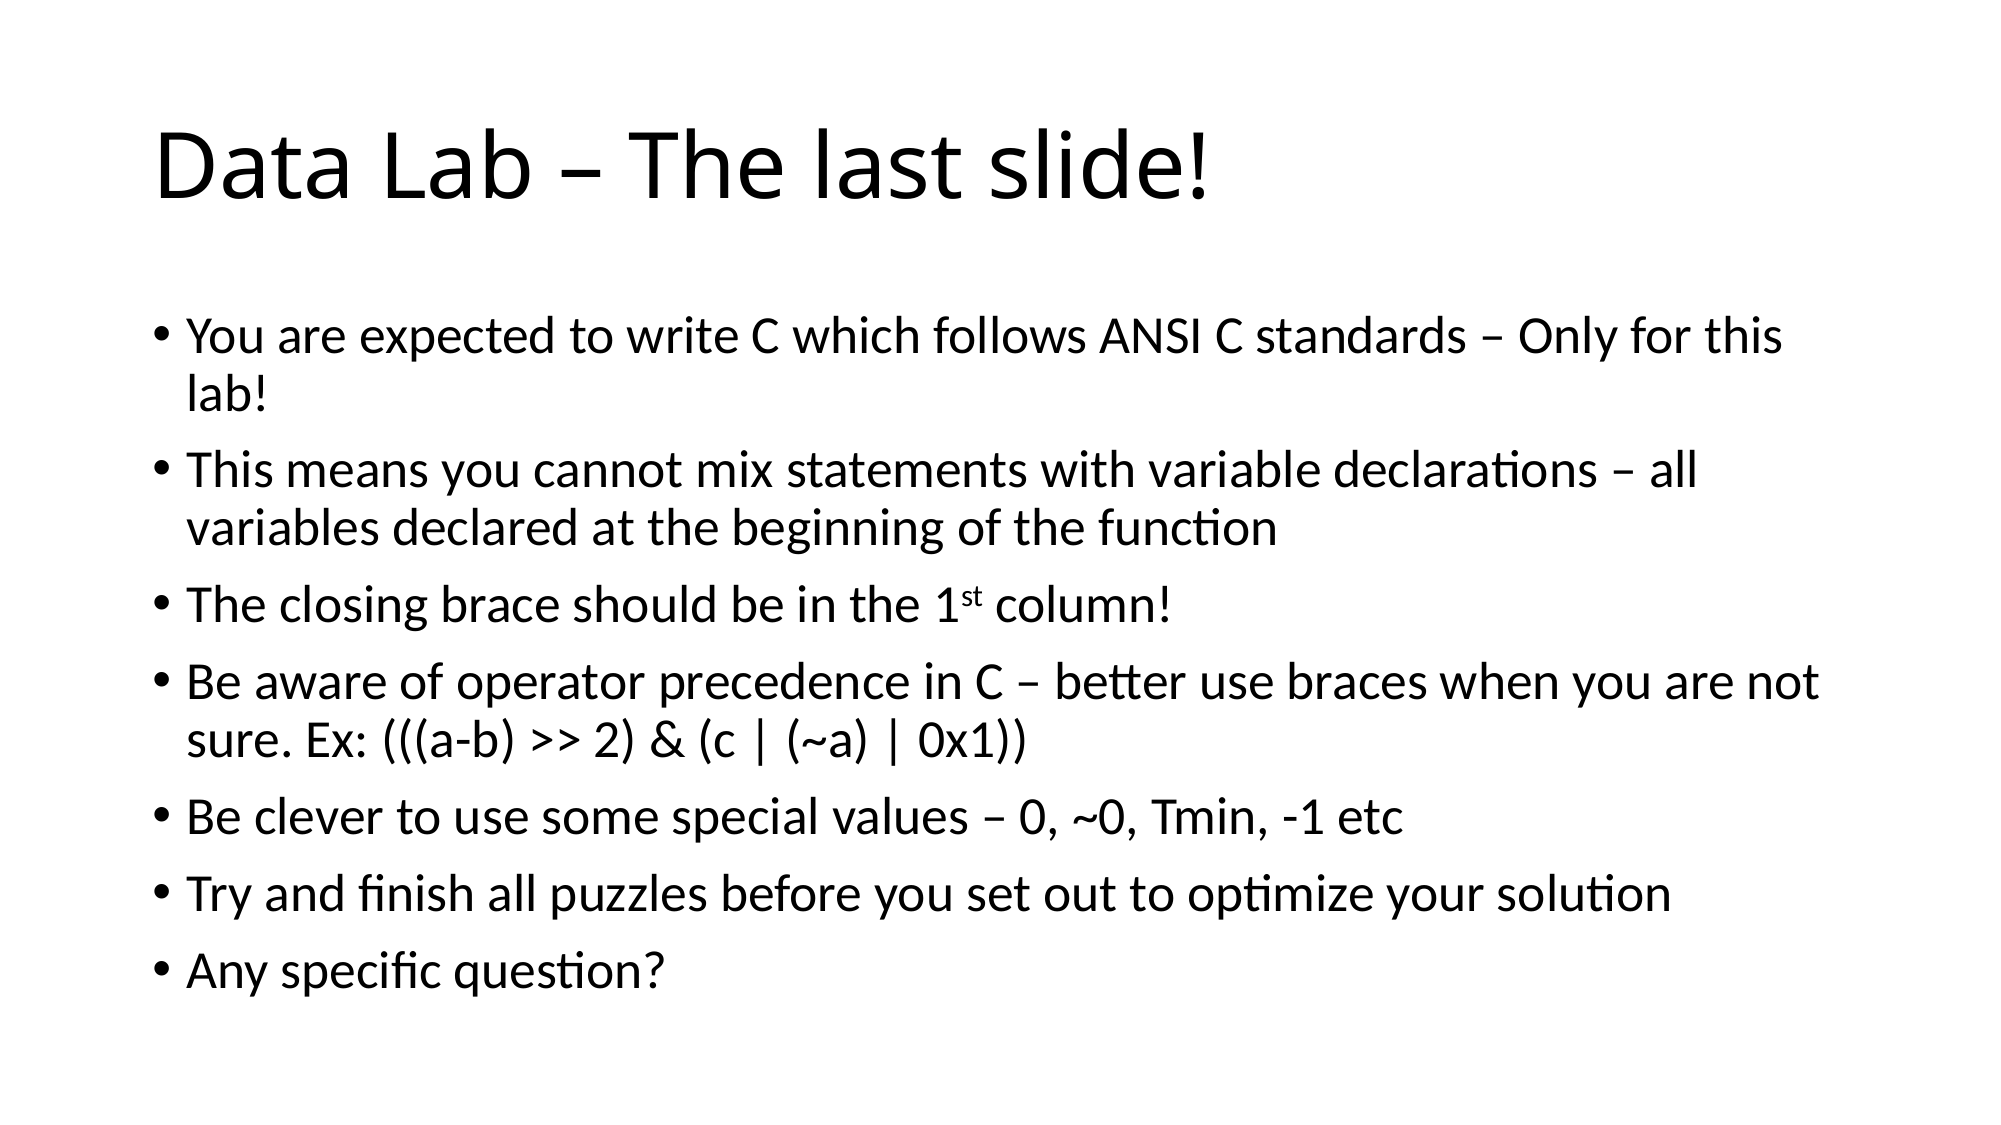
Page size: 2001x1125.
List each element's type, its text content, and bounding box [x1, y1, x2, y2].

list You are expected to write C which follows ANSI C standards – Only for this lab! This means you cannot mix statements with variable declarations – all variables declared at the beginning of the function The closing brace should be in the 1st column! Be aware of operator precedence in C – better use braces when you are not sure. Ex: (((a-b) >> 2) & (c | (~a) | 0x1)) Be clever to use some special values – 0, ~0, Tmin, -1 etc Try and finish all puzzles before you set out to optimize your solution Any specific question? [137, 299, 1863, 1014]
title Data Lab – The last slide! [137, 59, 1863, 278]
